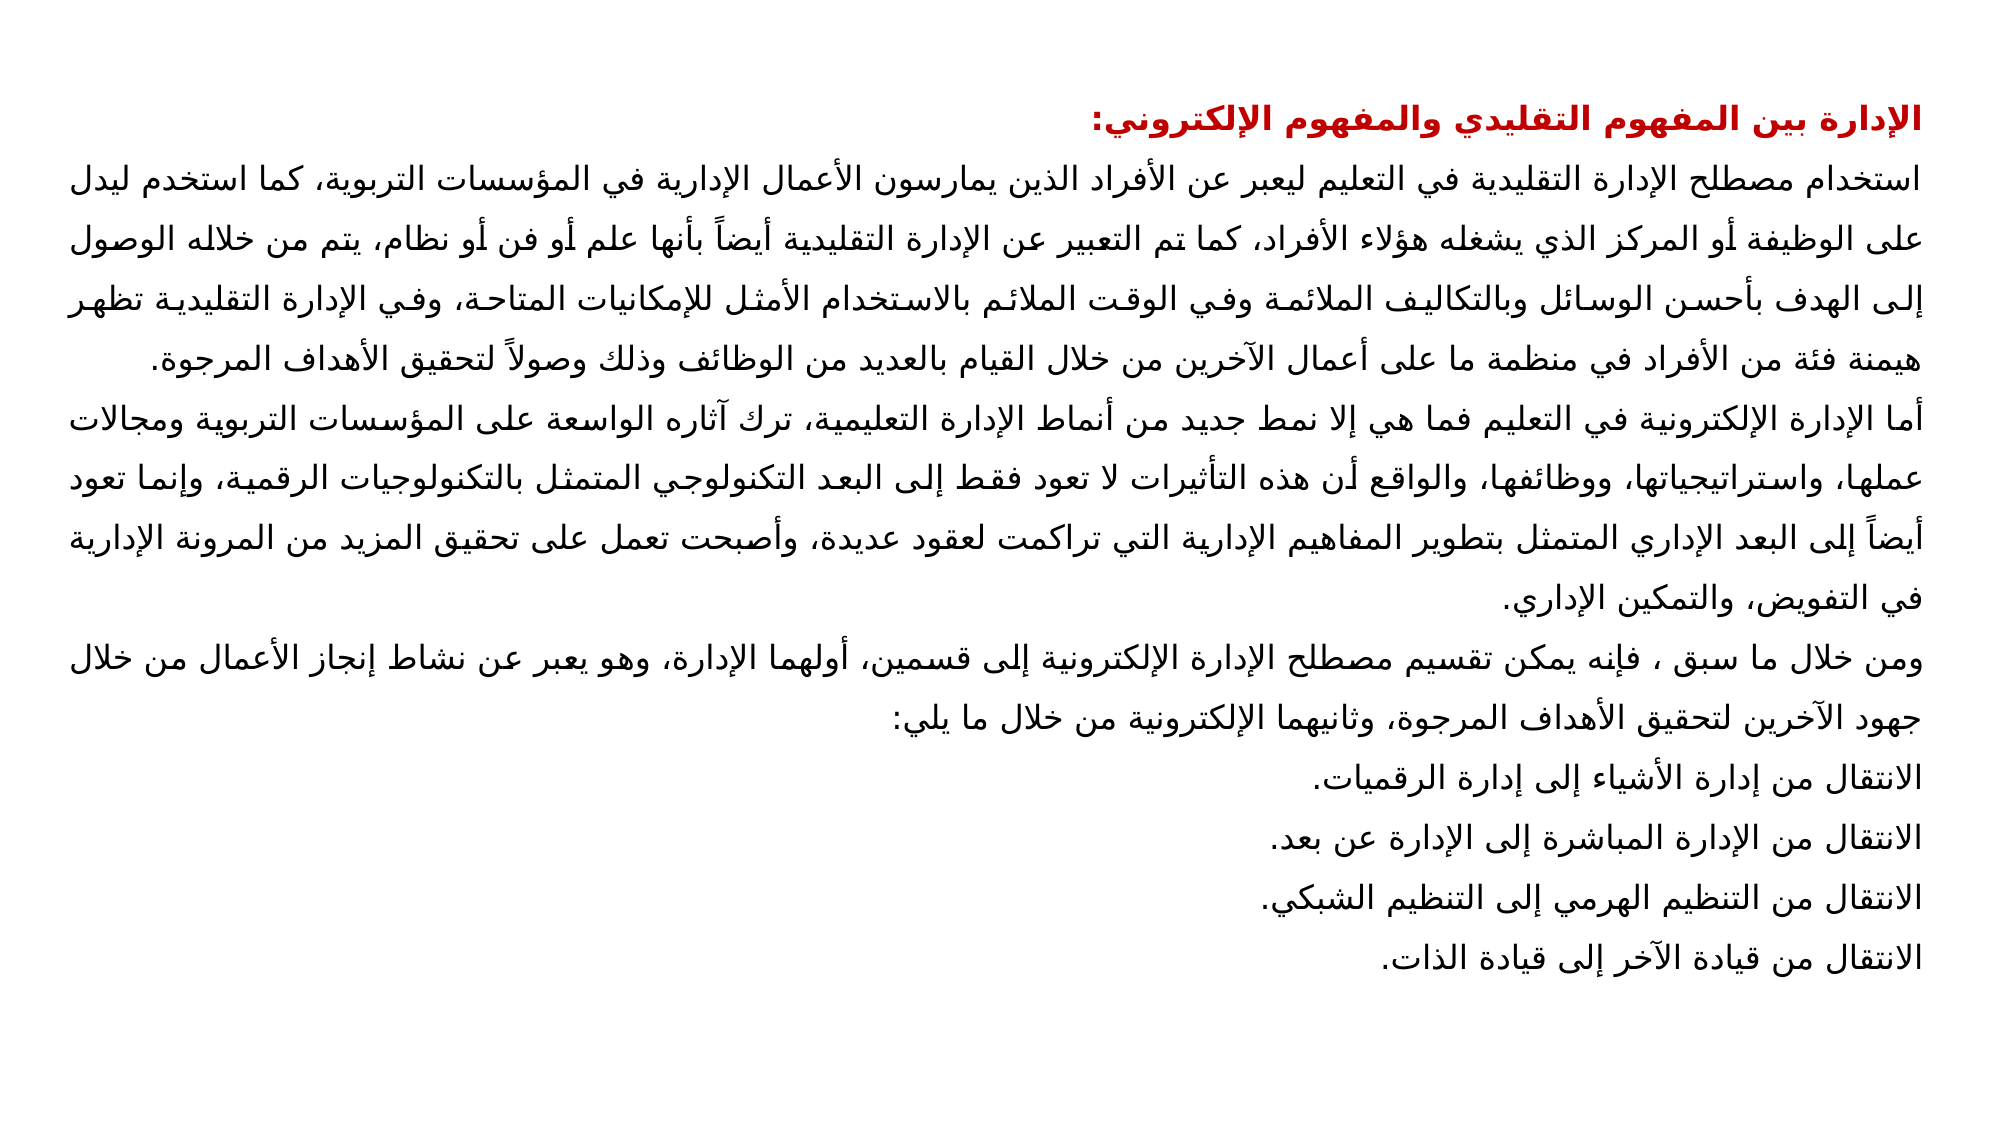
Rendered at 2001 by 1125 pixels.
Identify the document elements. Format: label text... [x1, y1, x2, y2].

text_box الإدارة بين المفهوم التقليدي والمفهوم الإلكتروني: استخدام مصطلح الإدارة التقليدية في التعليم ليعبر عن الأفراد الذين يمارسون الأعمال الإدارية في المؤسسات التربوية، كما استخدم ليدل على الوظيفة أو المركز الذي يشغله هؤلاء الأفراد، كما تم التعبير عن الإدارة التقليدية أيضاً بأنها علم أو فن أو نظام، يتم من خلاله الوصول إلى الهدف بأحسن الوسائل وبالتكاليف الملائمة وفي الوقت الملائم بالاستخدام الأمثل للإمكانيات المتاحة، وفي الإدارة التقليدية تظهر هيمنة فئة من الأفراد في منظمة ما على أعمال الآخرين من خلال القيام بالعديد من الوظائف وذلك وصولاً لتحقيق الأهداف المرجوة. أما الإدارة الإلكترونية في التعليم فما هي إلا نمط جديد من أنماط الإدارة التعليمية، ترك آثاره الواسعة على المؤسسات التربوية ومجالات عملها، واستراتيجياتها، ووظائفها، والواقع أن هذه التأثيرات لا تعود فقط إلى البعد التكنولوجي المتمثل بالتكنولوجيات الرقمية، وإنما تعود أيضاً إلى البعد الإداري المتمثل بتطوير المفاهيم الإدارية التي تراكمت لعقود عديدة، وأصبحت تعمل على تحقيق المزيد من المرونة الإدارية في التفويض، والتمكين الإداري. ومن خلال ما سبق ، فإنه يمكن تقسيم مصطلح الإدارة الإلكترونية إلى قسمين، أولهما الإدارة، وهو يعبر عن نشاط إنجاز الأعمال من خلال جهود الآخرين لتحقيق الأهداف المرجوة، وثانيهما الإلكترونية من خلال ما يلي: الانتقال من إدارة الأشياء إلى إدارة الرقميات. الانتقال من الإدارة المباشرة إلى الإدارة عن بعد. الانتقال من التنظيم الهرمي إلى التنظيم الشبكي. الانتقال من قيادة الآخر إلى قيادة الذات. [54, 70, 1939, 984]
